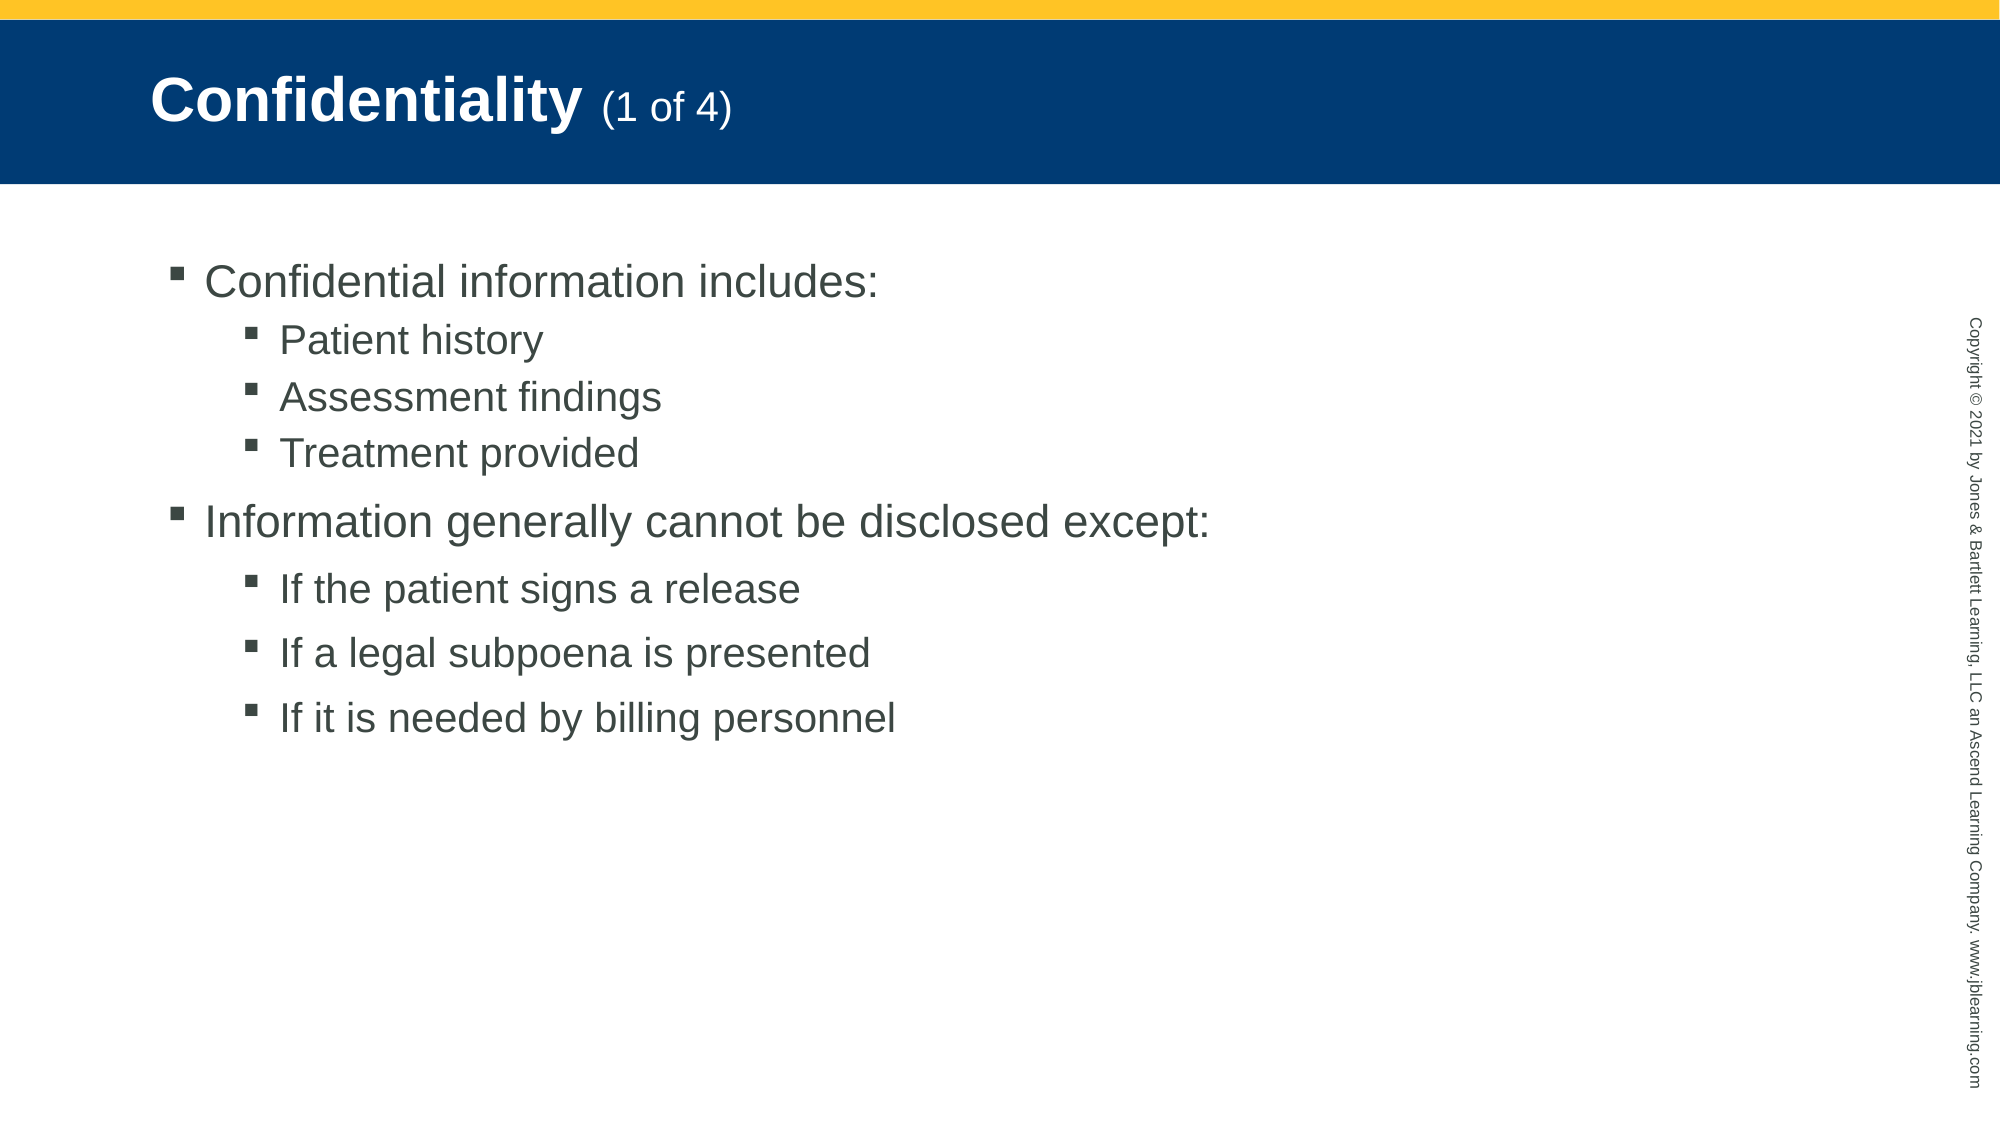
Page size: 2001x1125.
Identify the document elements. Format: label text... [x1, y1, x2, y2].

title Confidentiality (1 of 4) [0, 19, 2000, 185]
list Confidential information includes: Patient history Assessment findings Treatment provided Information generally cannot be disclosed except: If the patient signs a release If a legal subpoena is presented If it is needed by billing personnel [151, 244, 1840, 1016]
